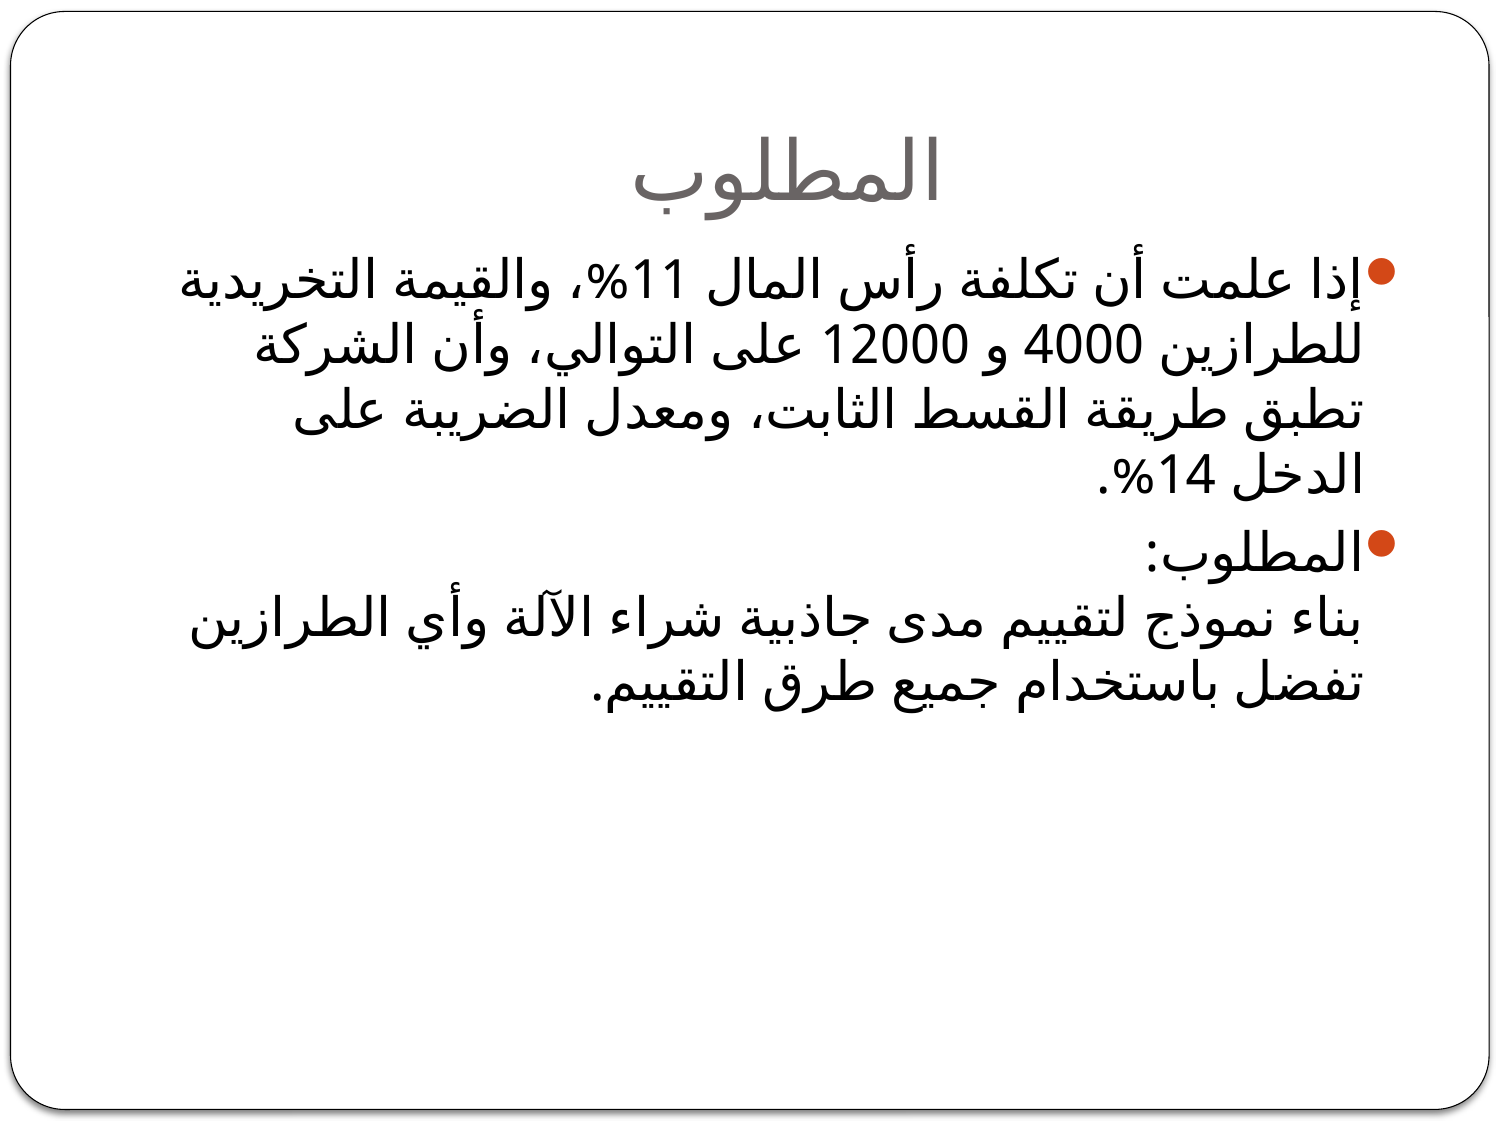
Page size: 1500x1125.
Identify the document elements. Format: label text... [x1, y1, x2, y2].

list إذا علمت أن تكلفة رأس المال 11%، والقيمة التخريدية للطرازين 4000 و 12000 على التوالي، وأن الشركة تطبق طريقة القسط الثابت، ومعدل الضريبة على الدخل 14%. المطلوب: بناء نموذج لتقييم مدى جاذبية شراء الآلة وأي الطرازين تفضل باستخدام جميع طرق التقييم. [150, 237, 1425, 988]
title المطلوب [150, 45, 1425, 233]
